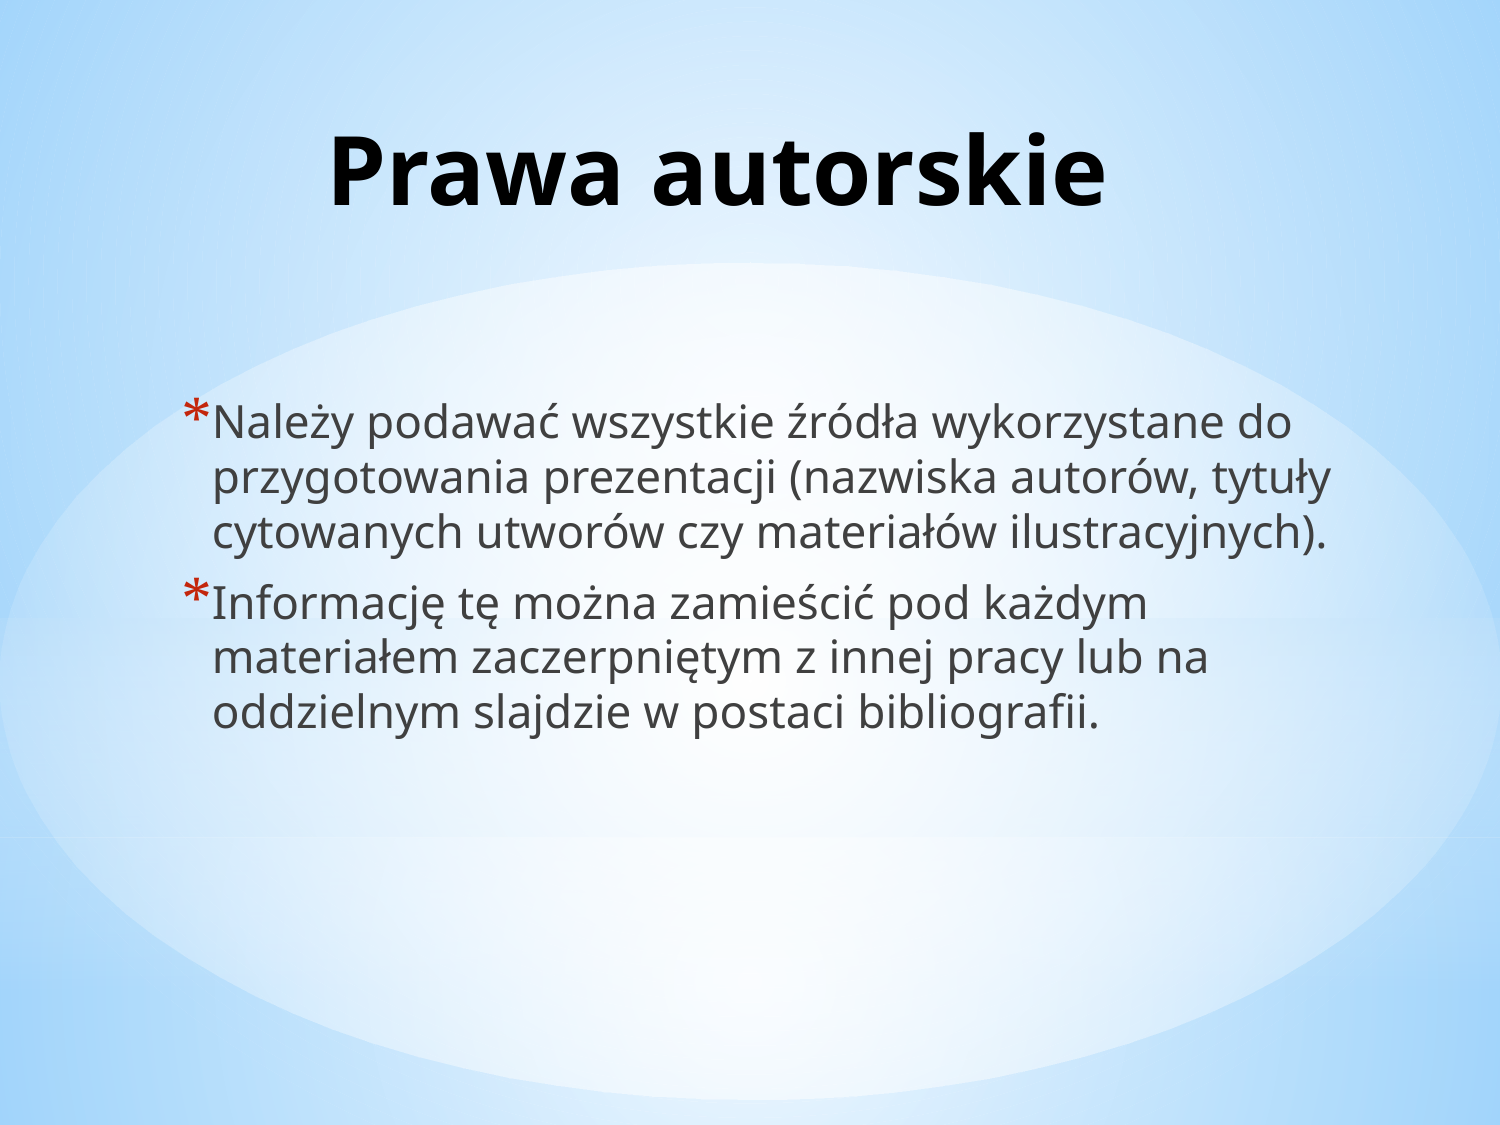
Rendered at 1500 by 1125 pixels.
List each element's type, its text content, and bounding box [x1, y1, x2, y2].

list Należy podawać wszystkie źródła wykorzystane do przygotowania prezentacji (nazwiska autorów, tytuły cytowanych utworów czy materiałów ilustracyjnych). Informację tę można zamieścić pod każdym materiałem zaczerpniętym z innej pracy lub na oddzielnym slajdzie w postaci bibliografii. [159, 385, 1389, 956]
title Prawa autorskie [183, 101, 1252, 290]
